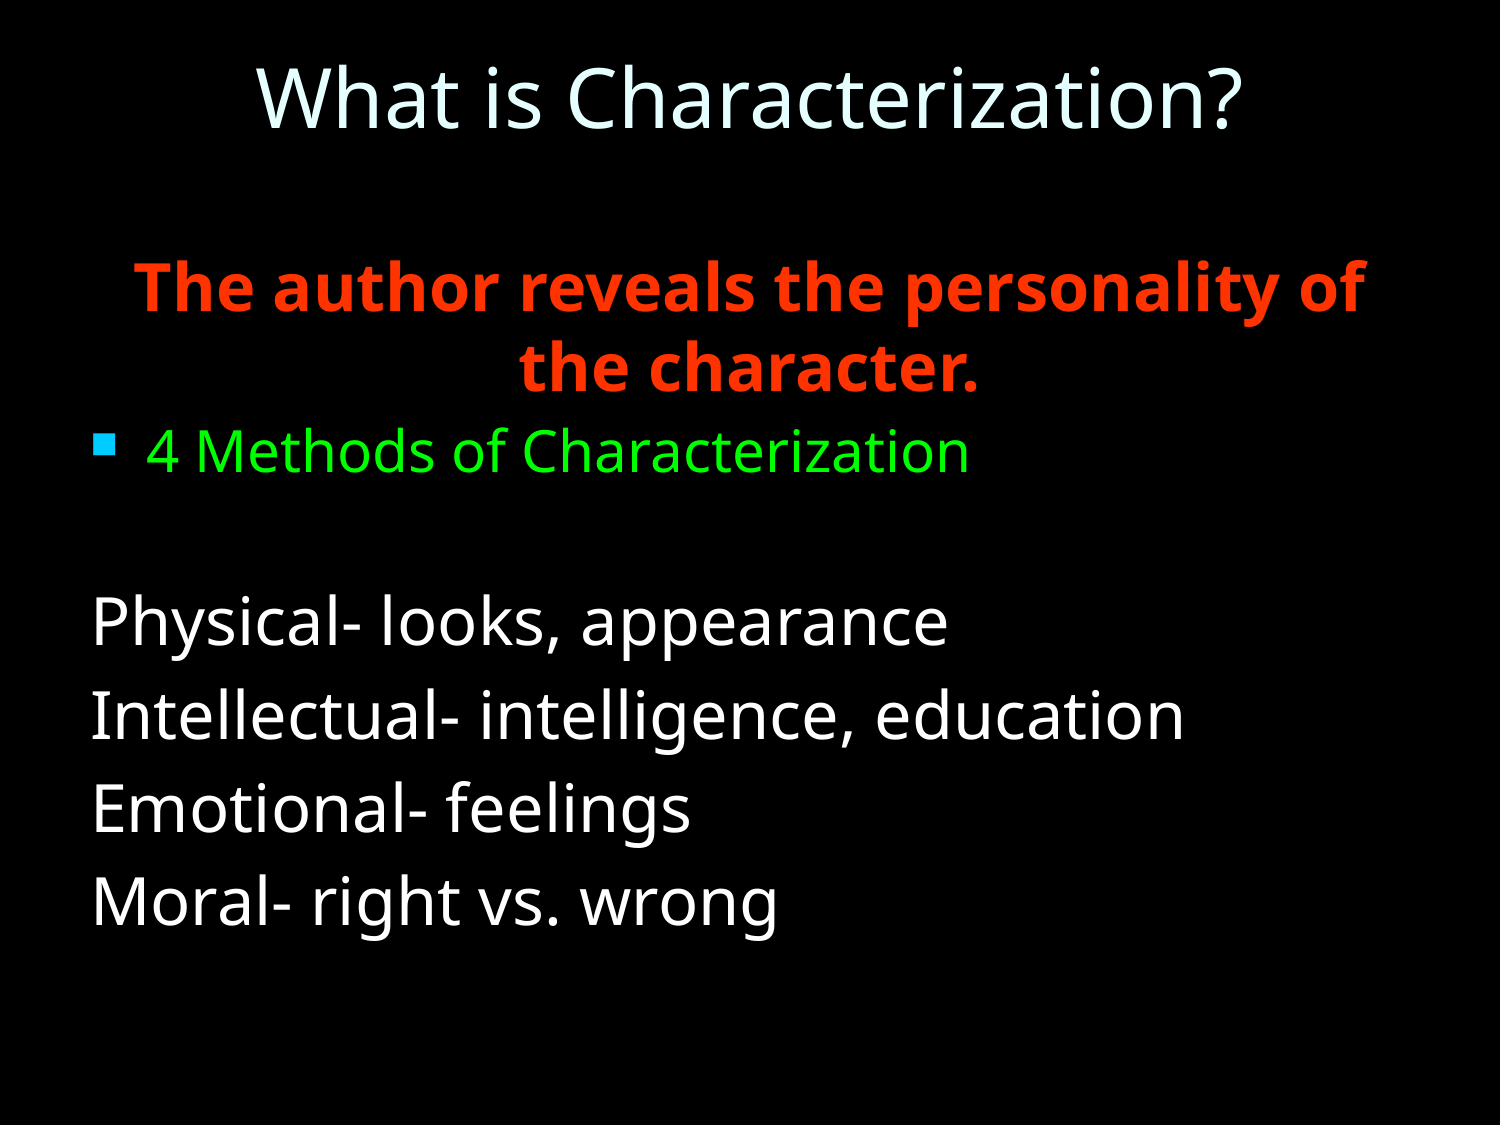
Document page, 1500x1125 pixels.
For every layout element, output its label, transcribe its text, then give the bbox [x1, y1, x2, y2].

title What is Characterization? The author reveals the personality of the character. [74, 62, 1426, 288]
list 4 Methods of Characterization Physical- looks, appearance Intellectual- intelligence, education Emotional- feelings Moral- right vs. wrong [74, 324, 1313, 1001]
